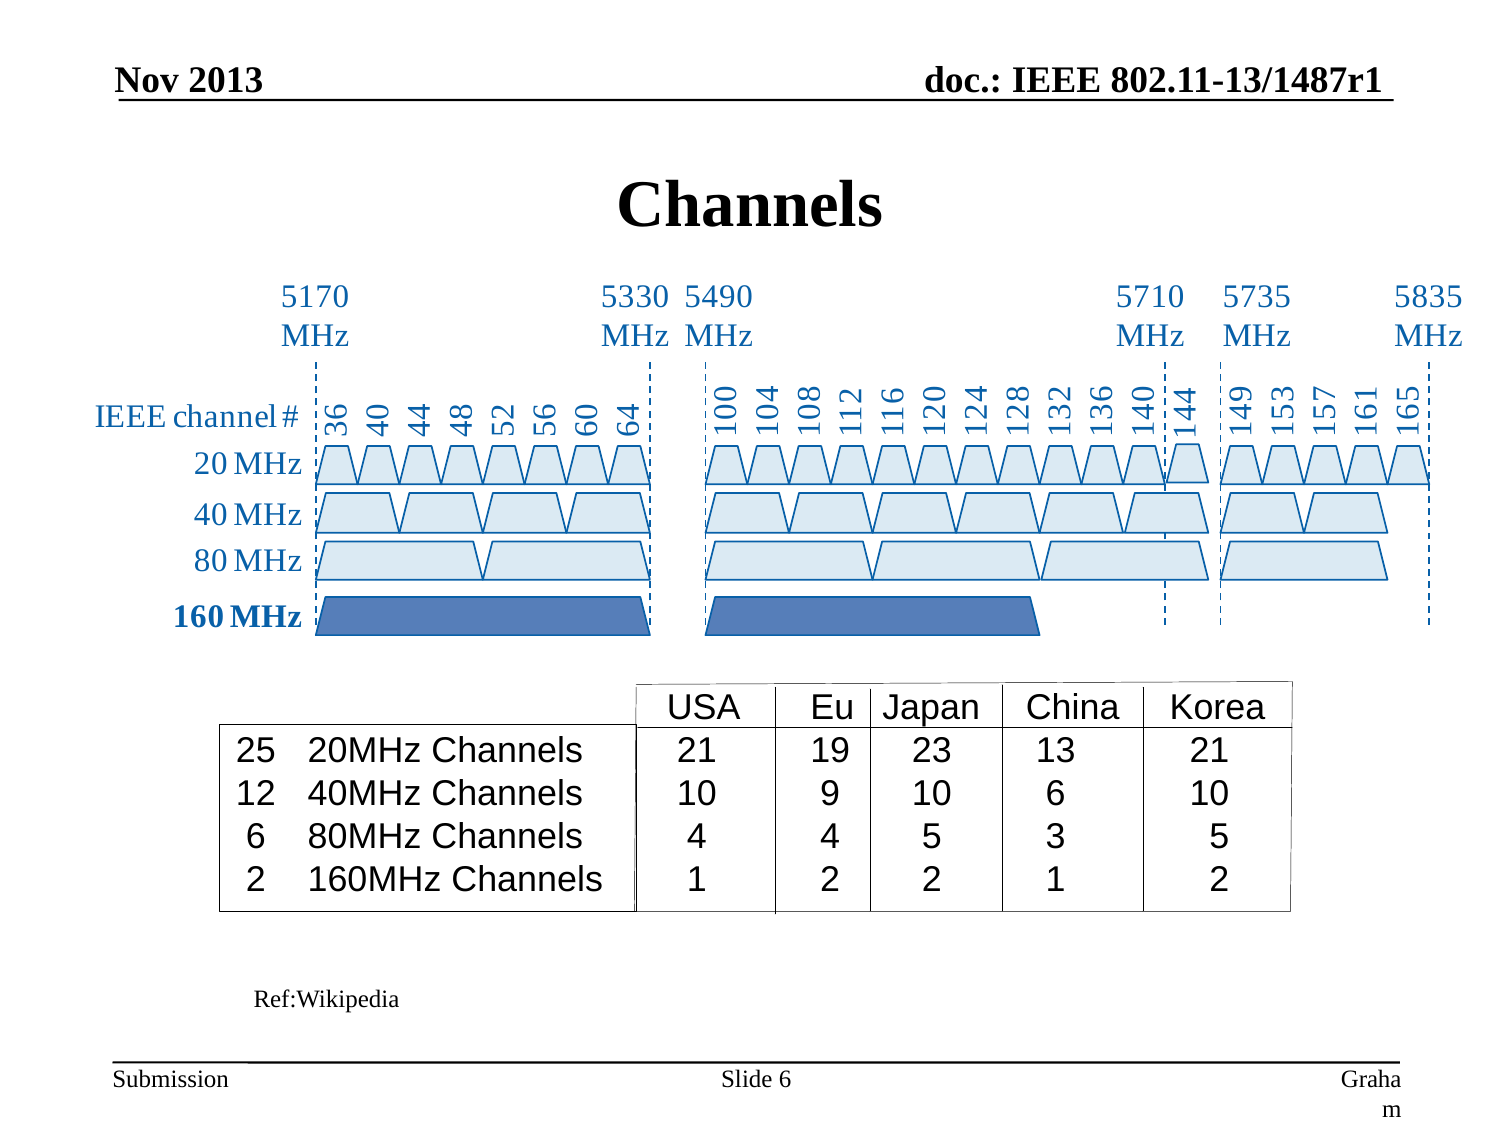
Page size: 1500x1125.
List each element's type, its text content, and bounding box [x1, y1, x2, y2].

picture [60, 262, 1500, 917]
footer Graham Smith, DSP Group [1324, 1061, 1402, 1093]
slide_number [114, 54, 286, 101]
slide_number Slide 6 [712, 1061, 800, 1093]
text_box Ref:Wikipedia [238, 975, 415, 1020]
title Channels [112, 112, 1388, 260]
